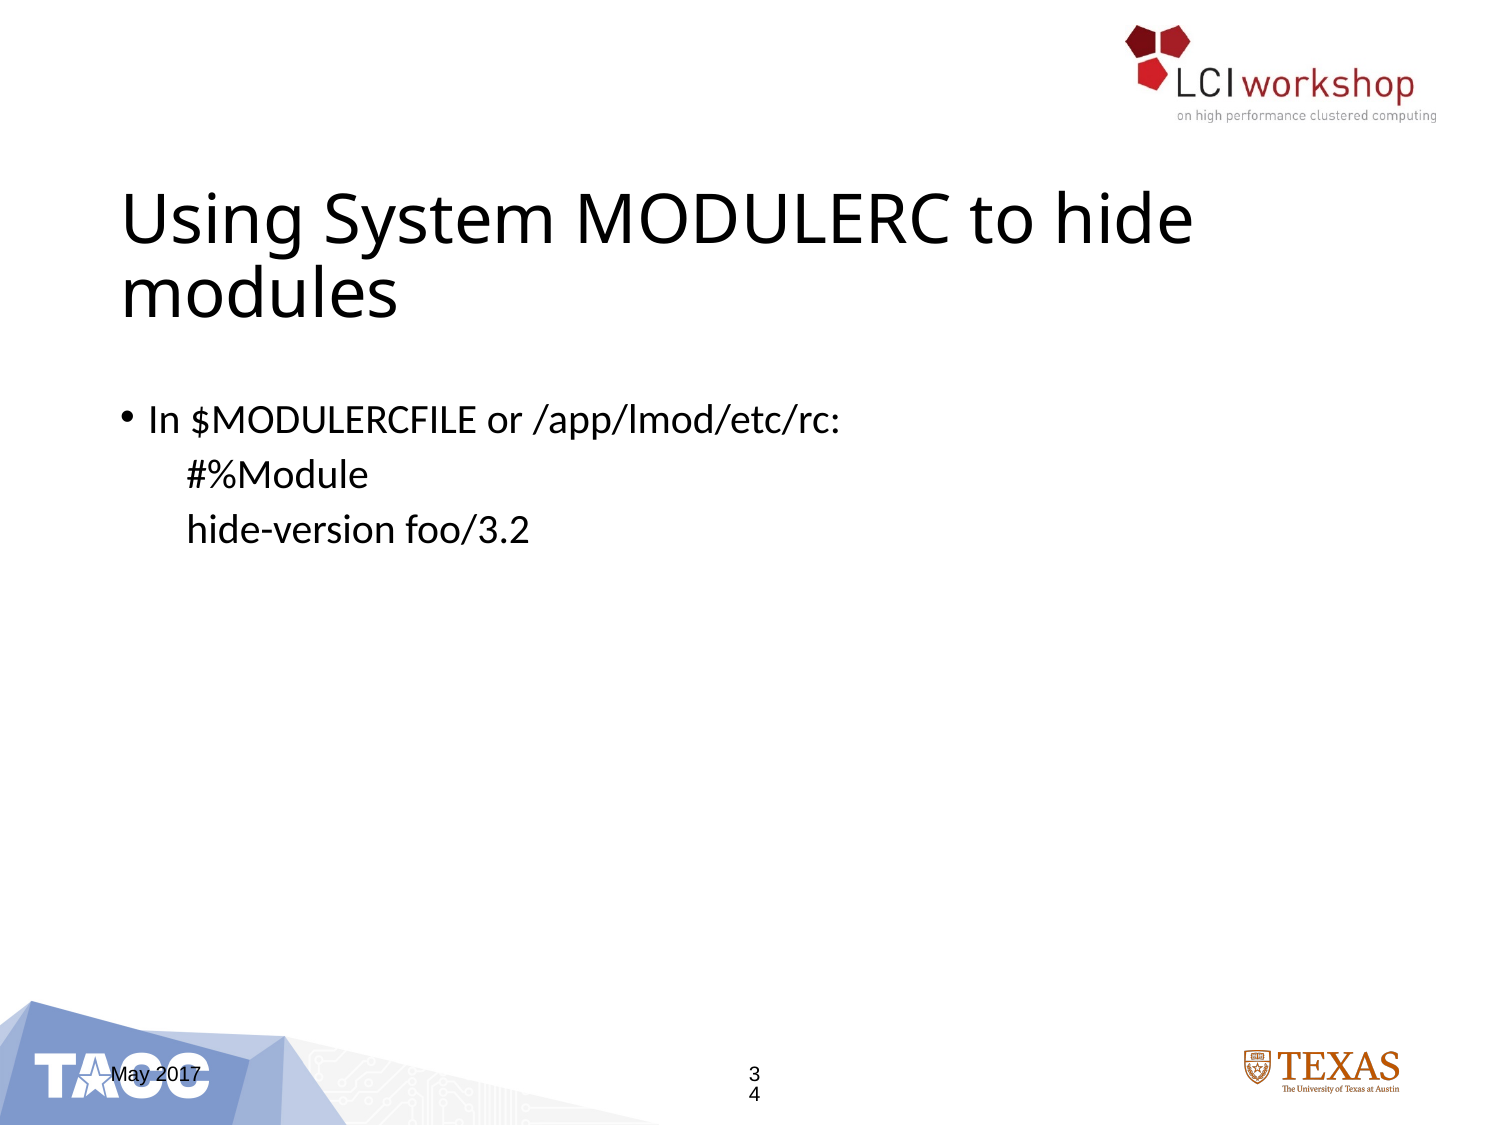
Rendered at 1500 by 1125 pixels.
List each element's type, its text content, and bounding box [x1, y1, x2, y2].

title Using System MODULERC to hide modules [111, 178, 1426, 338]
picture [0, 999, 659, 1125]
text_box May 2017 [103, 1052, 441, 1093]
picture [1210, 1017, 1433, 1125]
picture [1125, 25, 1436, 123]
slide_number 34 [740, 1053, 771, 1092]
list In $MODULERCFILE or /app/lmod/etc/rc: #%Module hide-version foo/3.2 [111, 392, 1426, 869]
